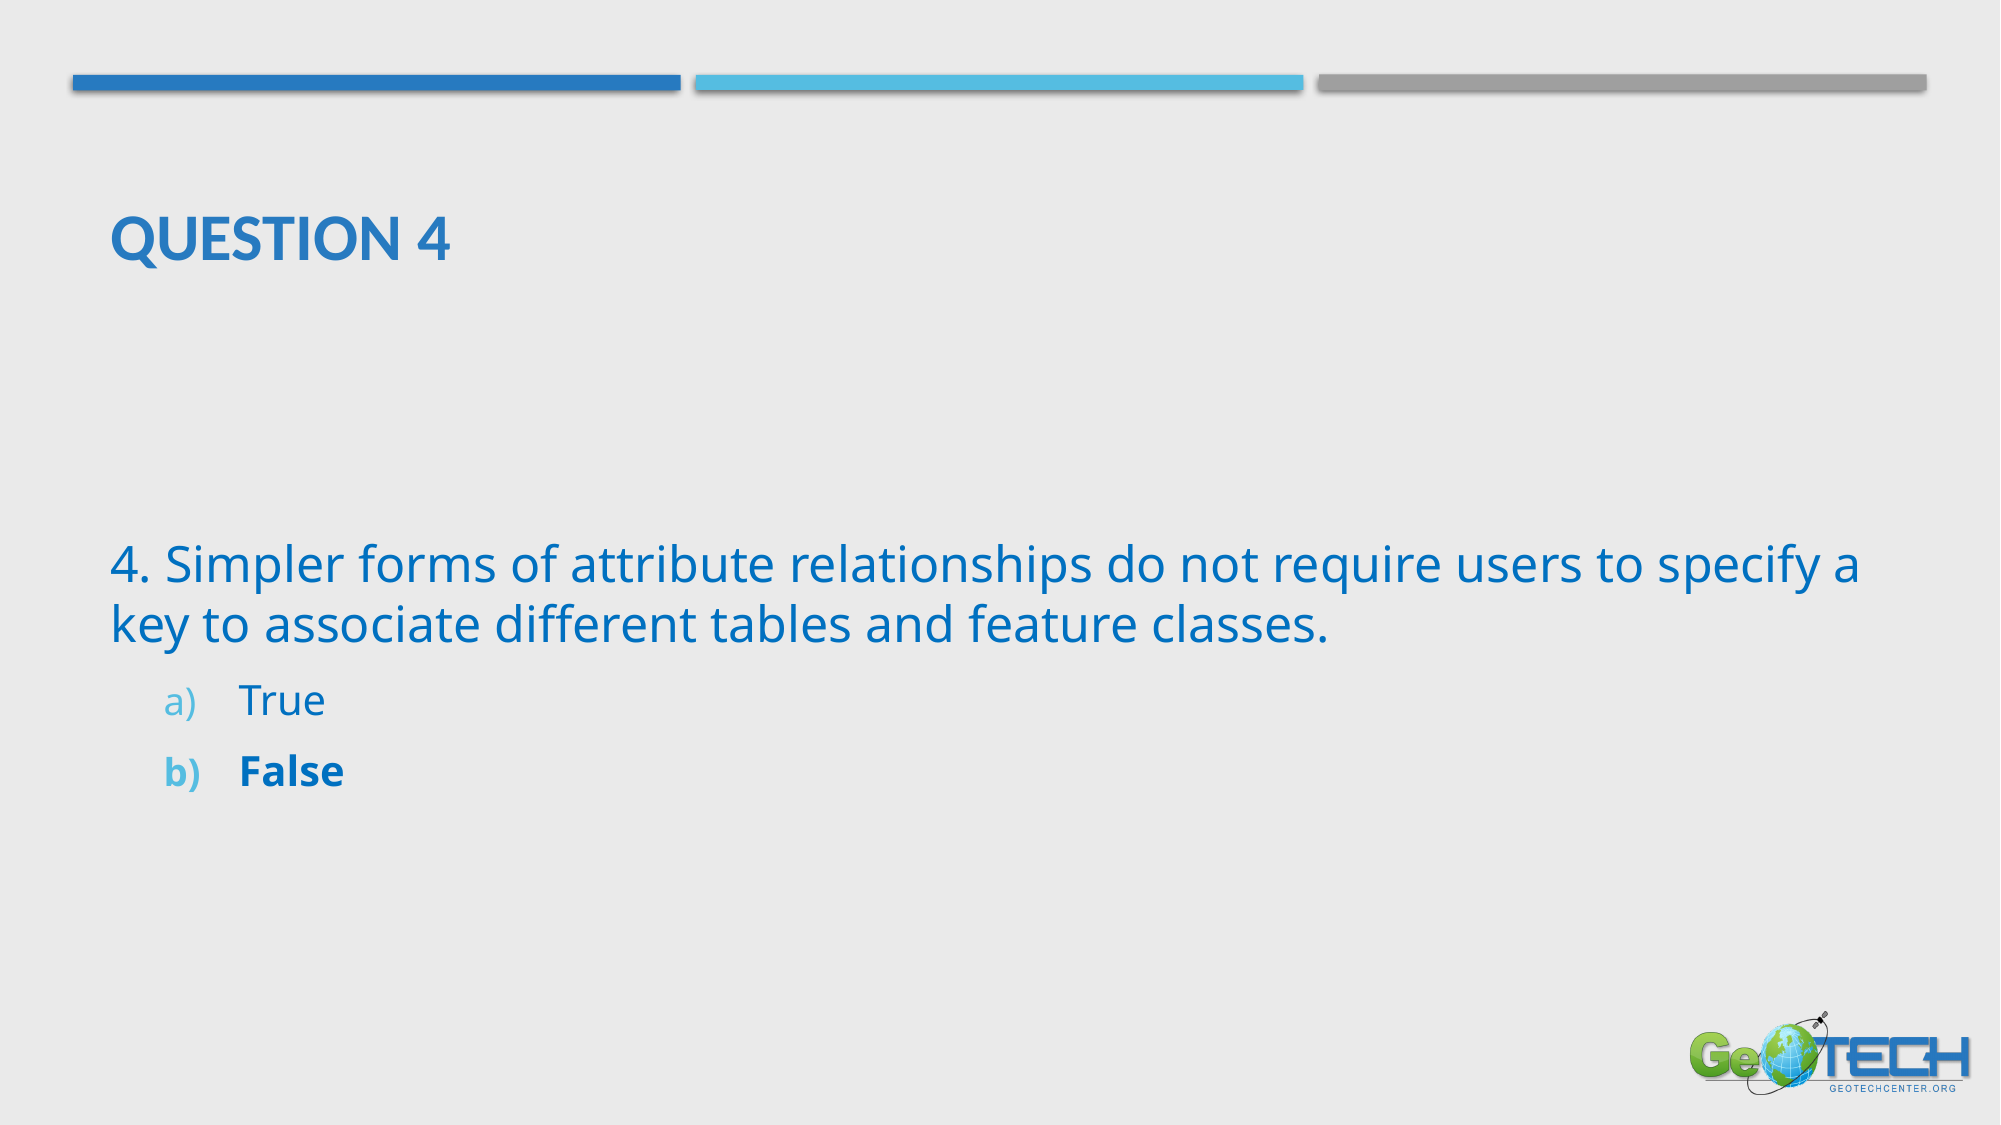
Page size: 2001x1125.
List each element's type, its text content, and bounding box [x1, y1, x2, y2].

list 4. Simpler forms of attribute relationships do not require users to specify a key to associate different tables and feature classes. True False [95, 362, 1905, 966]
title Question 4 [95, 115, 1905, 282]
picture [1688, 1011, 1973, 1095]
